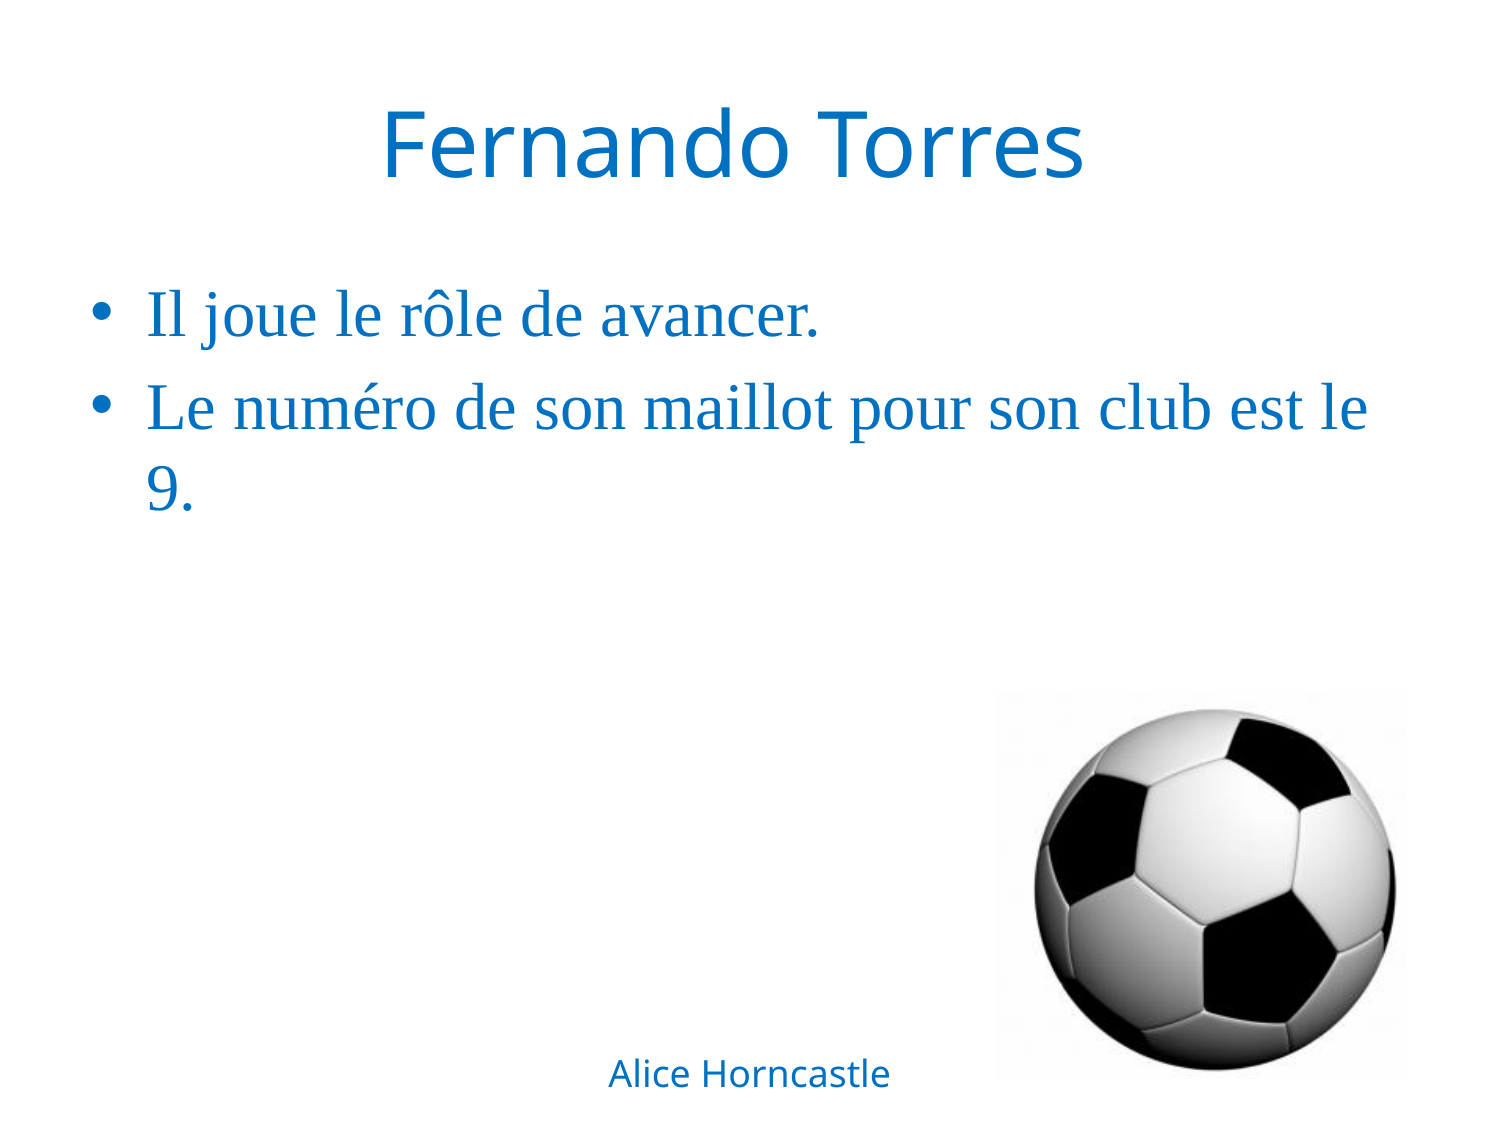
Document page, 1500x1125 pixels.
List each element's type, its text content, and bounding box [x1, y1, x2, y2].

title Fernando Torres [58, 46, 1409, 235]
list Il joue le rôle de avancer. Le numéro de son maillot pour son club est le 9. [75, 262, 1425, 1005]
picture [995, 691, 1407, 1079]
footer Alice Horncastle [512, 1042, 988, 1103]
